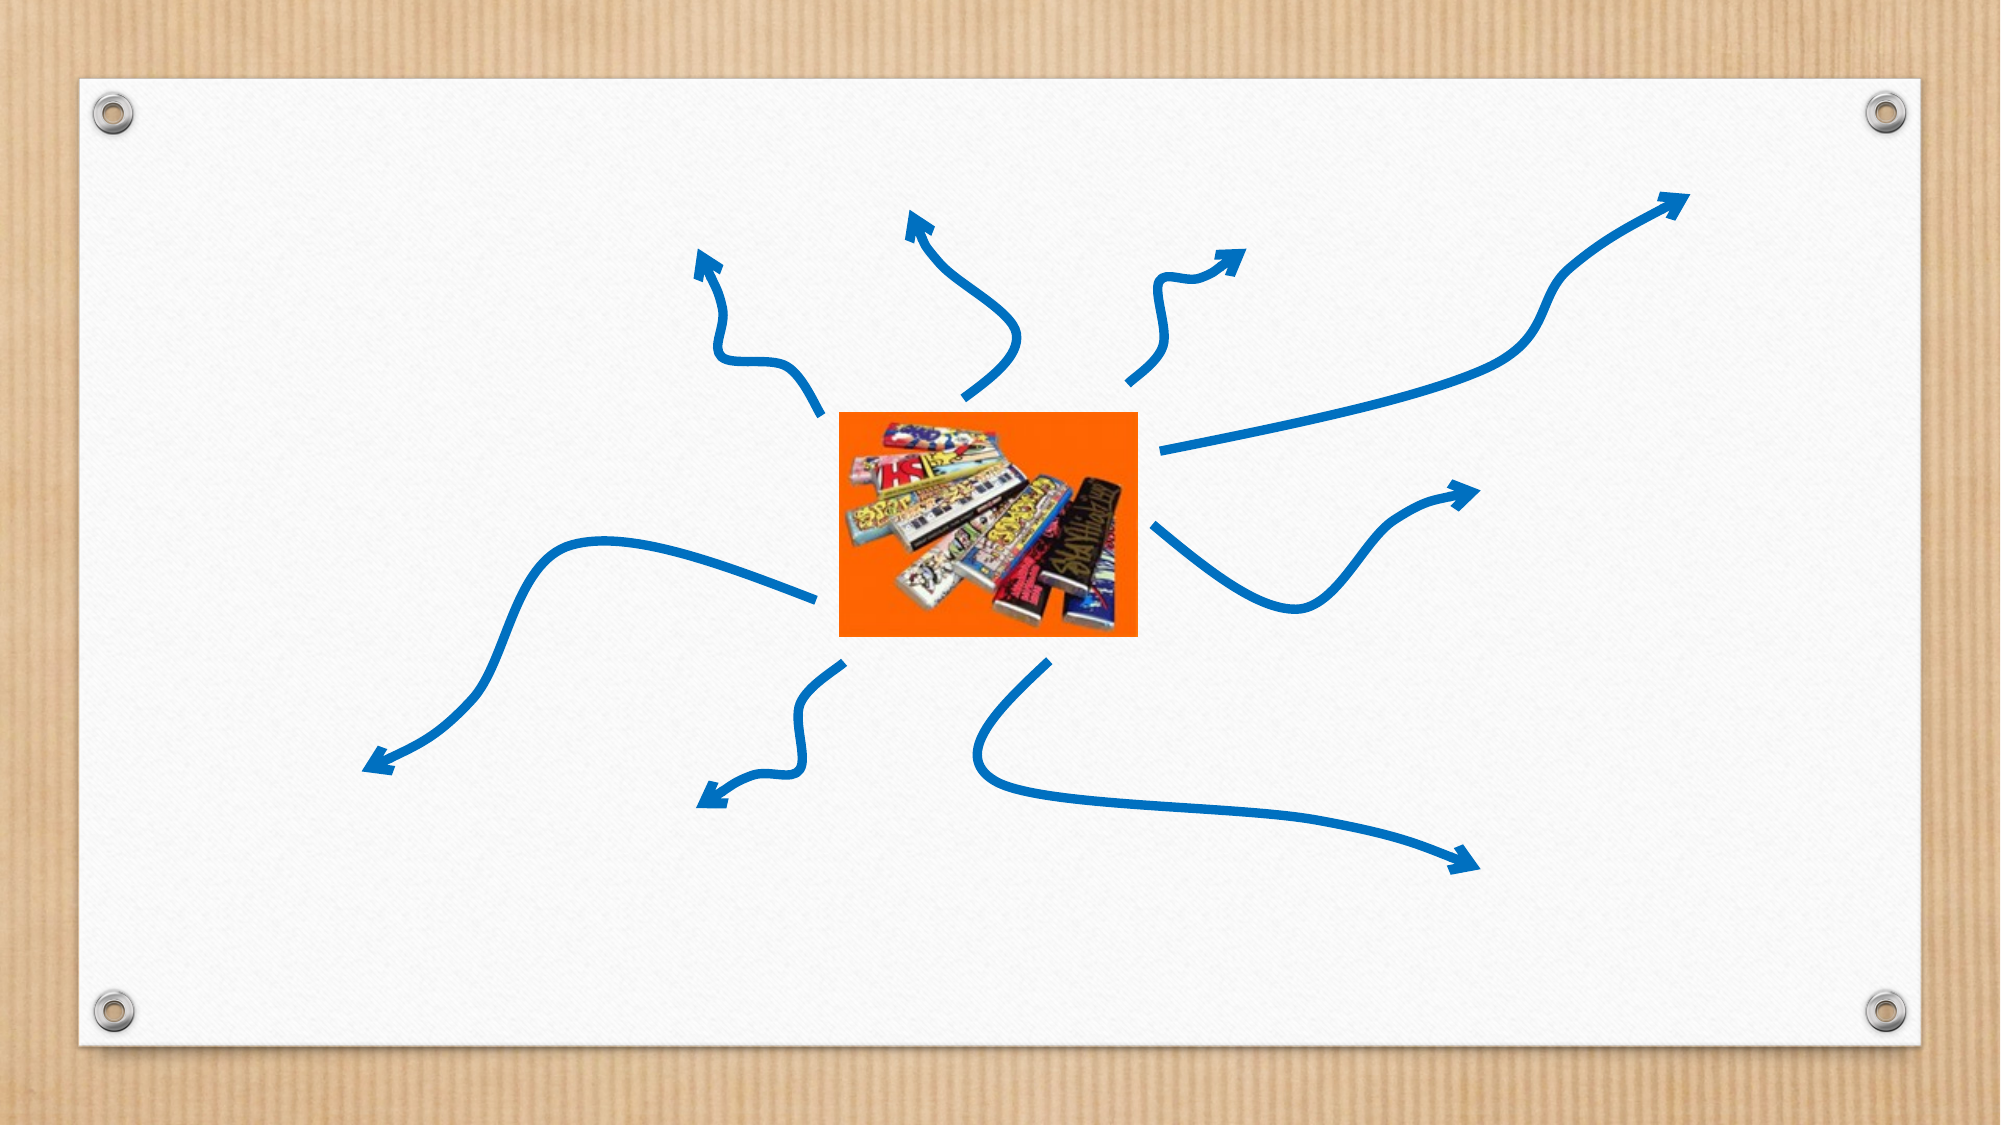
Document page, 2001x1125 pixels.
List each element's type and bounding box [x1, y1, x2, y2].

text_box [1159, 194, 1691, 452]
text_box [695, 662, 845, 809]
text_box [977, 660, 1481, 871]
text_box [1127, 248, 1247, 385]
picture [0, 0, 2001, 1125]
text_box [1152, 485, 1481, 610]
text_box [361, 540, 817, 773]
text_box [907, 209, 1017, 399]
text_box [697, 248, 822, 416]
